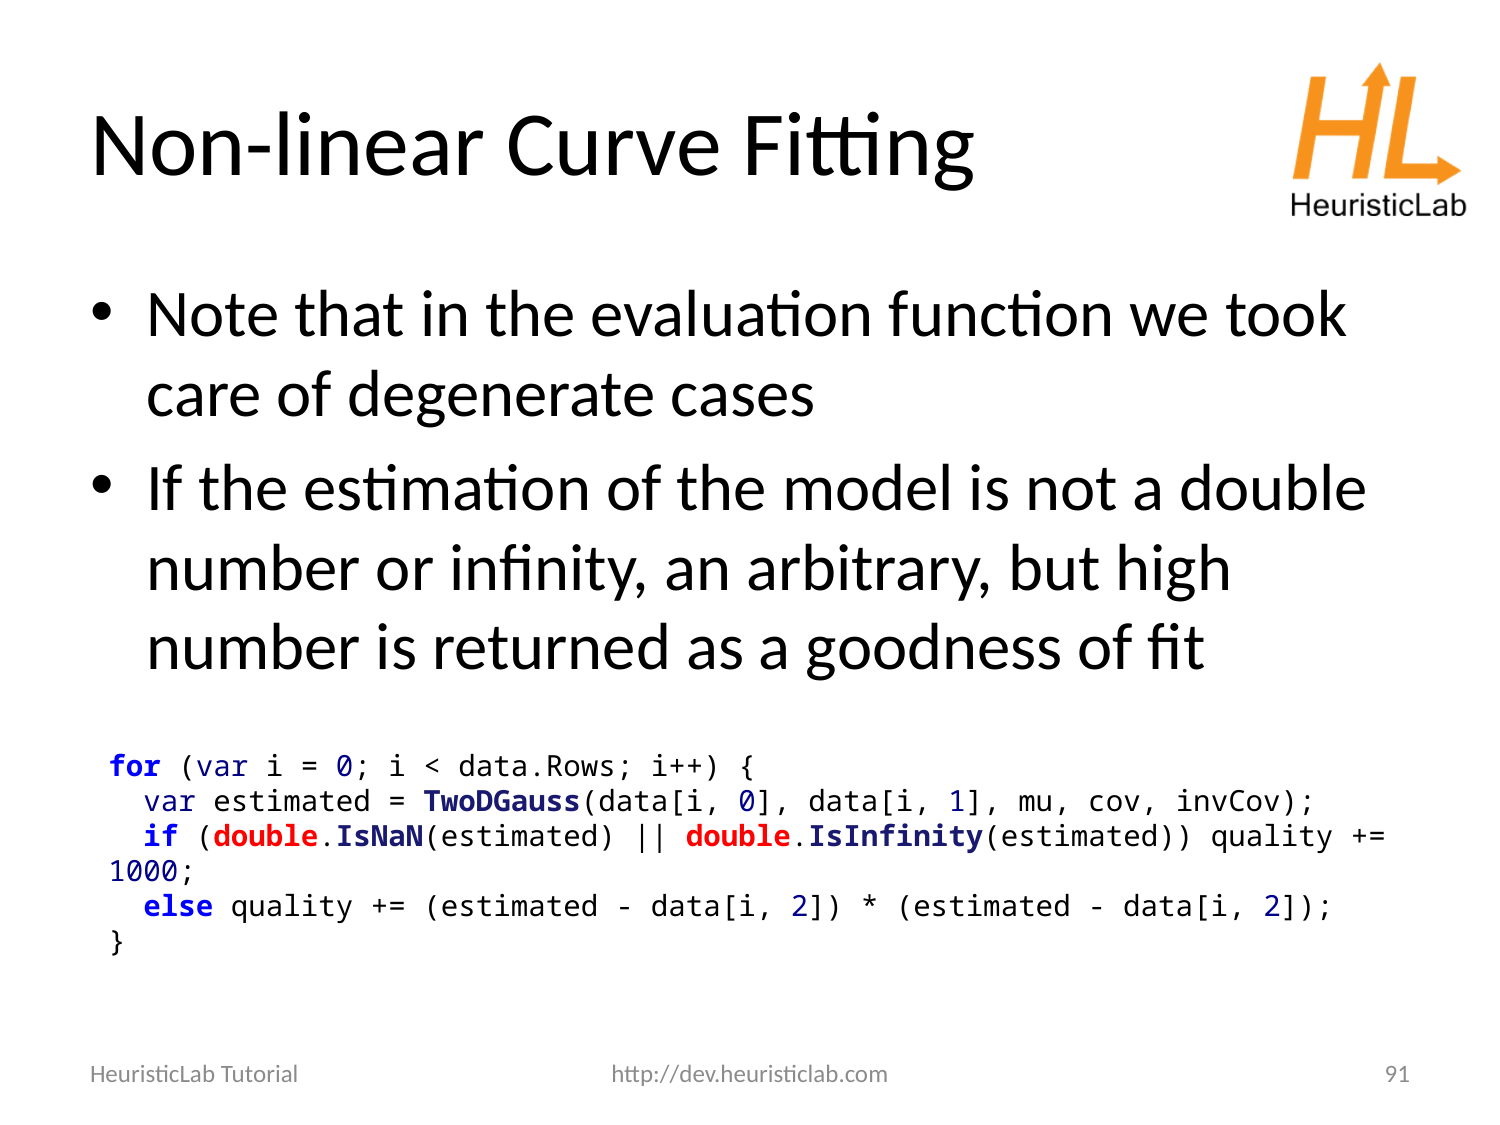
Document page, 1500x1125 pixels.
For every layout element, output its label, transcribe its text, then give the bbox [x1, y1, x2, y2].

slide_number HeuristicLab Tutorial [75, 1042, 425, 1103]
list Note that in the evaluation function we took care of degenerate cases If the estimation of the model is not a double number or infinity, an arbitrary, but high number is returned as a goodness of fit [75, 262, 1425, 1005]
text_box for (var i = 0; i < data.Rows; i++) { var estimated = TwoDGauss(data[i, 0], data[i, 1], mu, cov, invCov); if (double.IsNaN(estimated) || double.IsInfinity(estimated)) quality += 1000; else quality += (estimated - data[i, 2]) * (estimated - data[i, 2]); } [93, 739, 1407, 1000]
title Non-linear Curve Fitting [75, 45, 1282, 233]
footer http://dev.heuristiclab.com [512, 1042, 988, 1103]
slide_number 91 [1074, 1042, 1425, 1103]
picture [1281, 27, 1474, 244]
